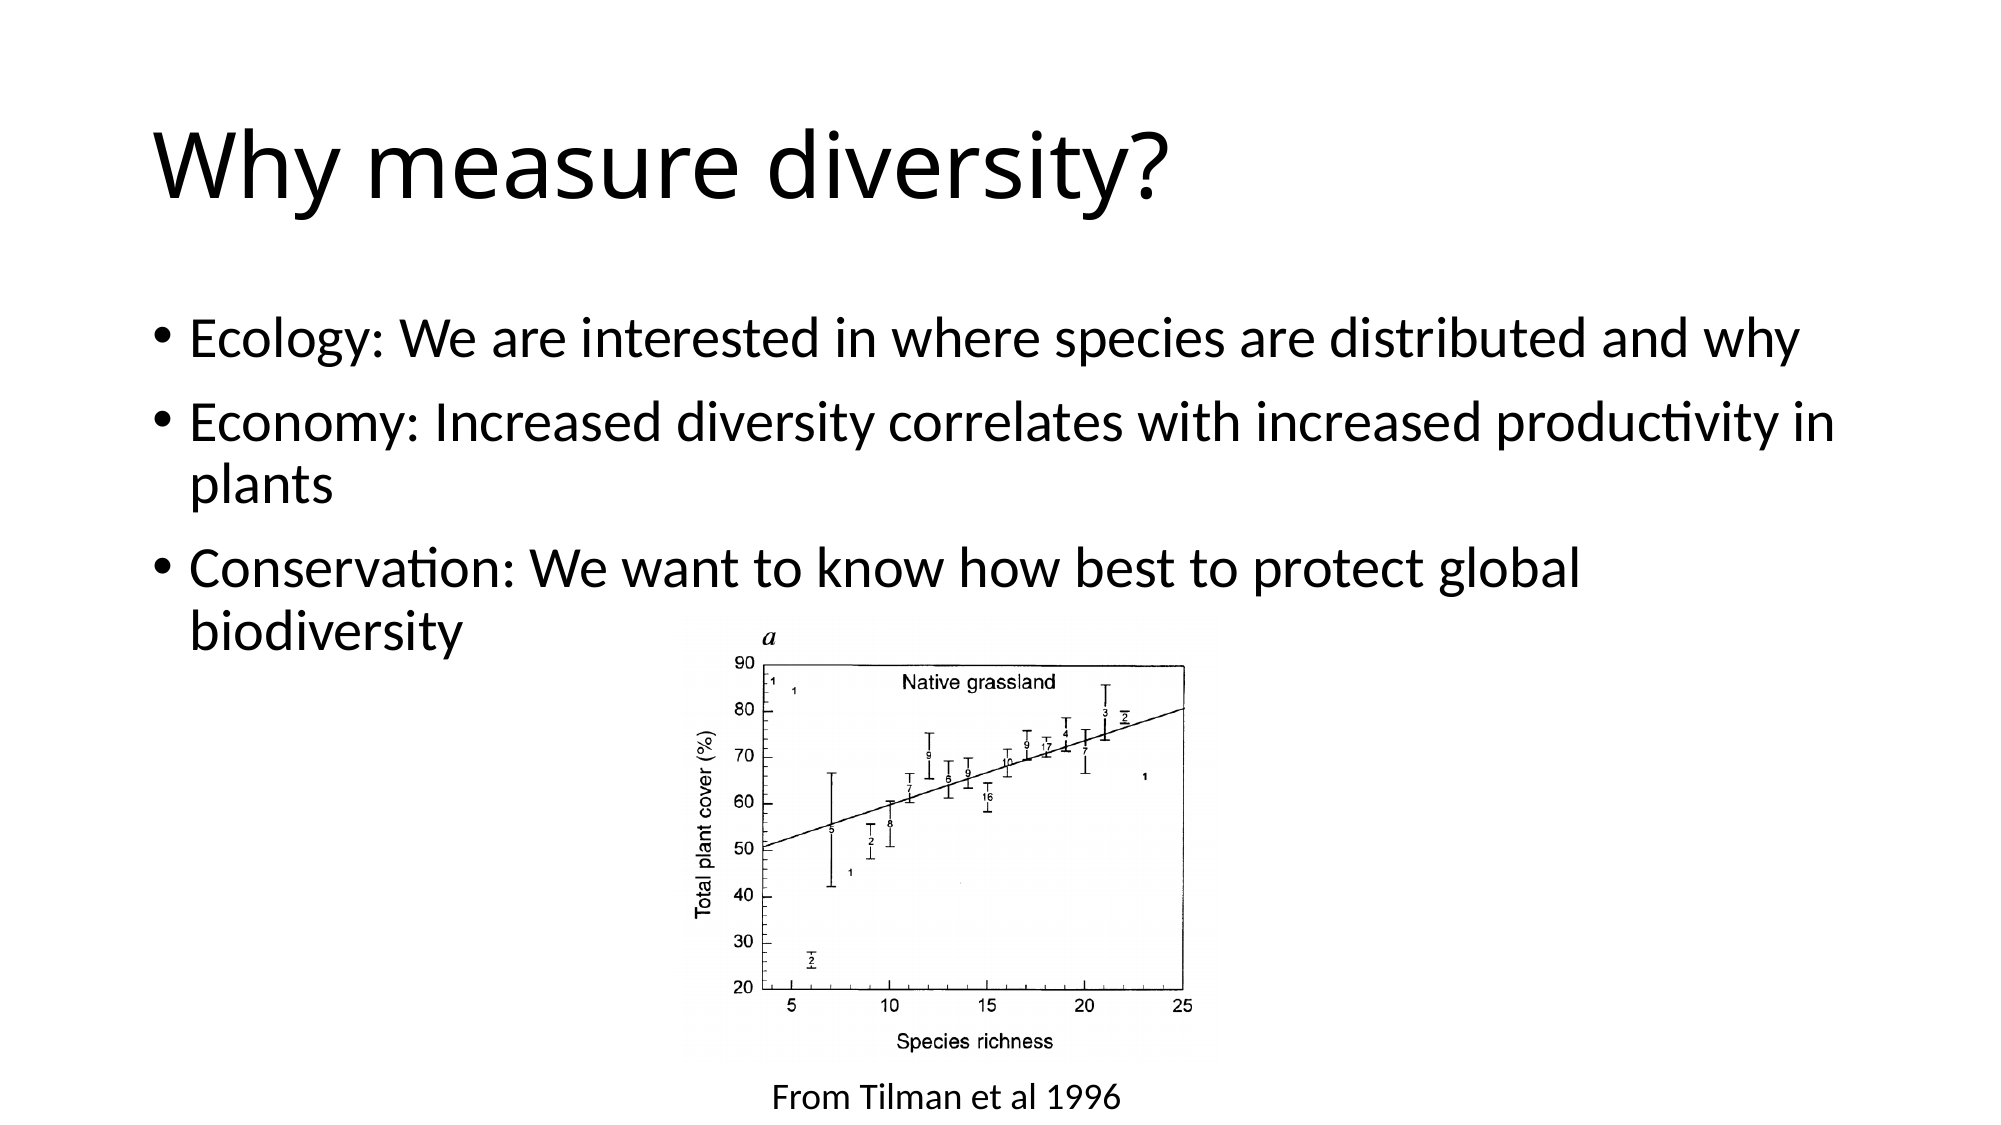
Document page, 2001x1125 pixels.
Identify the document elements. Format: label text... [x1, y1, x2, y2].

title Why measure diversity? [137, 59, 1863, 278]
text_box From Tilman et al 1996 [757, 1065, 1137, 1125]
picture [674, 616, 1220, 1065]
list Ecology: We are interested in where species are distributed and why Economy: Increased diversity correlates with increased productivity in plants Conservation: We want to know how best to protect global biodiversity [137, 299, 1863, 1014]
